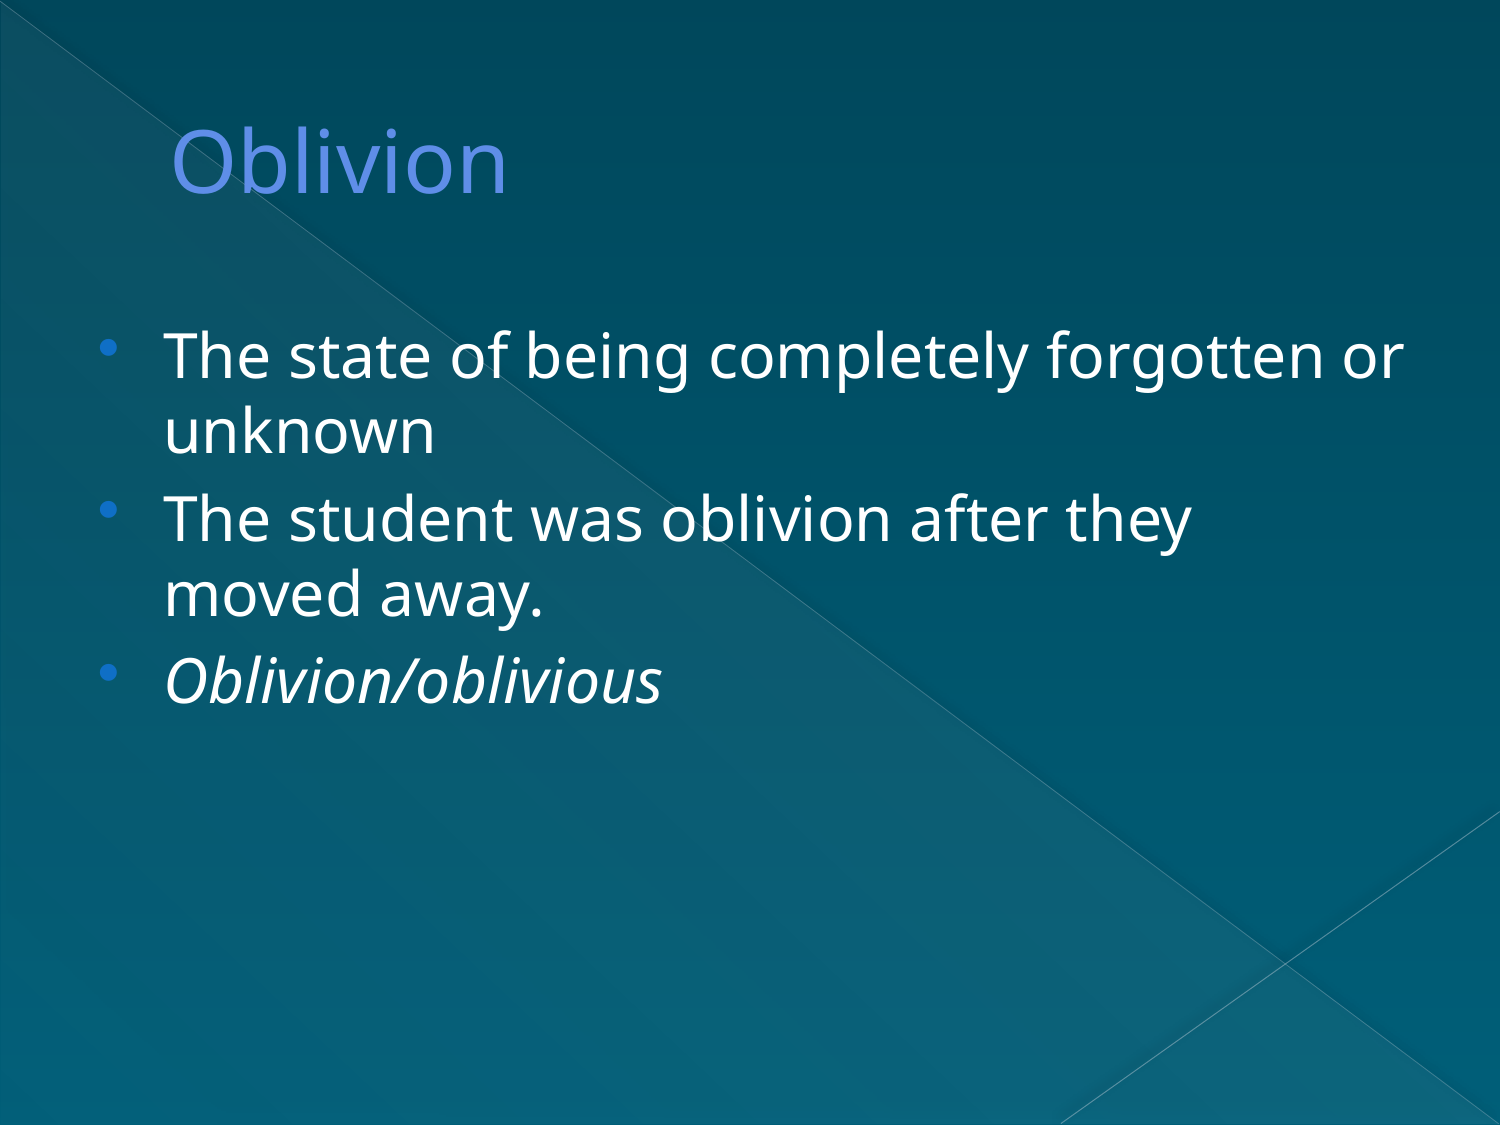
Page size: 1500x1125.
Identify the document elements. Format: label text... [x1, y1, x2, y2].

list The state of being completely forgotten or unknown The student was oblivion after they moved away. Oblivion/oblivious [75, 308, 1425, 1059]
title Oblivion [75, 43, 1425, 274]
